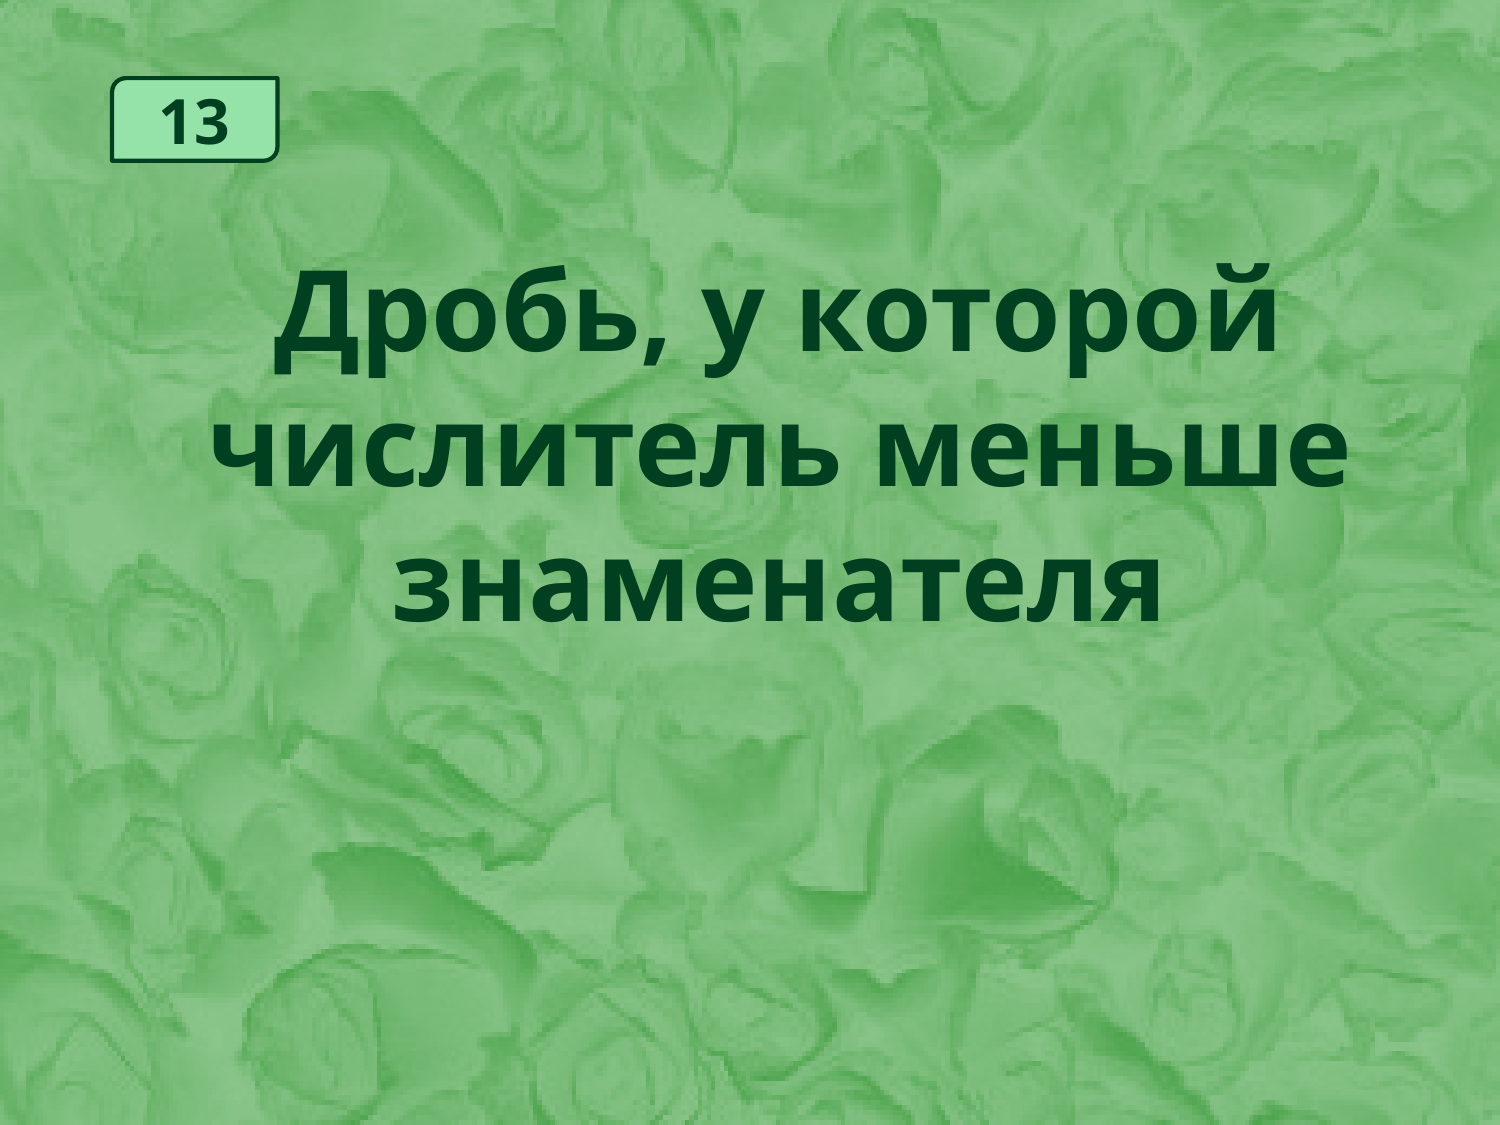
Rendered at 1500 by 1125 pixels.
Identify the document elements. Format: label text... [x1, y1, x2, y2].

text_box 13 [109, 76, 280, 163]
text_box Дробь, у которой числитель меньше знаменателя [135, 231, 1424, 652]
